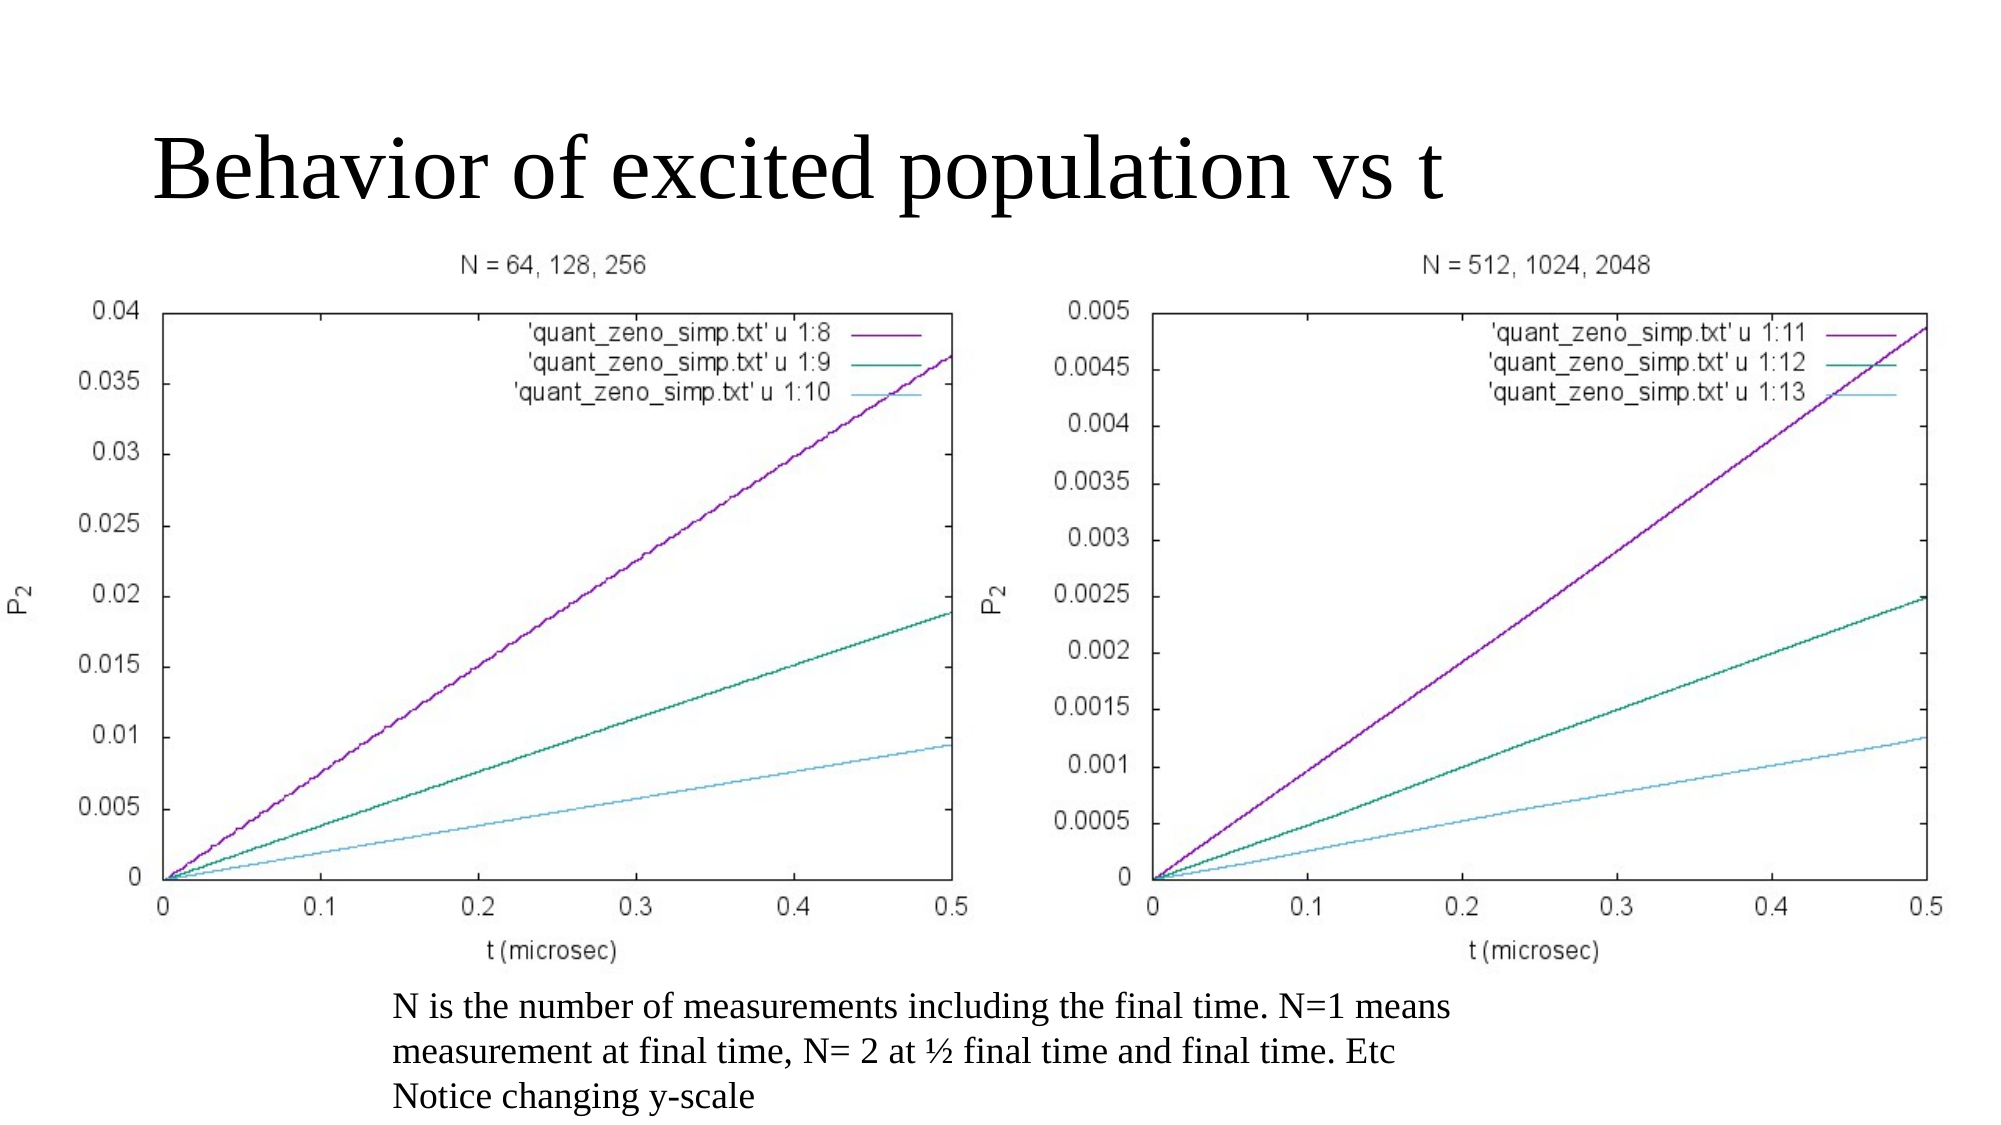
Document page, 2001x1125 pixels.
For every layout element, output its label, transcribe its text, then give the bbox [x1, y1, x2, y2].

text_box N is the number of measurements including the final time. N=1 means measurement at final time, N= 2 at ½ final time and final time. Etc Notice changing y-scale [377, 975, 1571, 1124]
title Behavior of excited population vs t [137, 59, 1863, 224]
picture [0, 224, 1975, 975]
